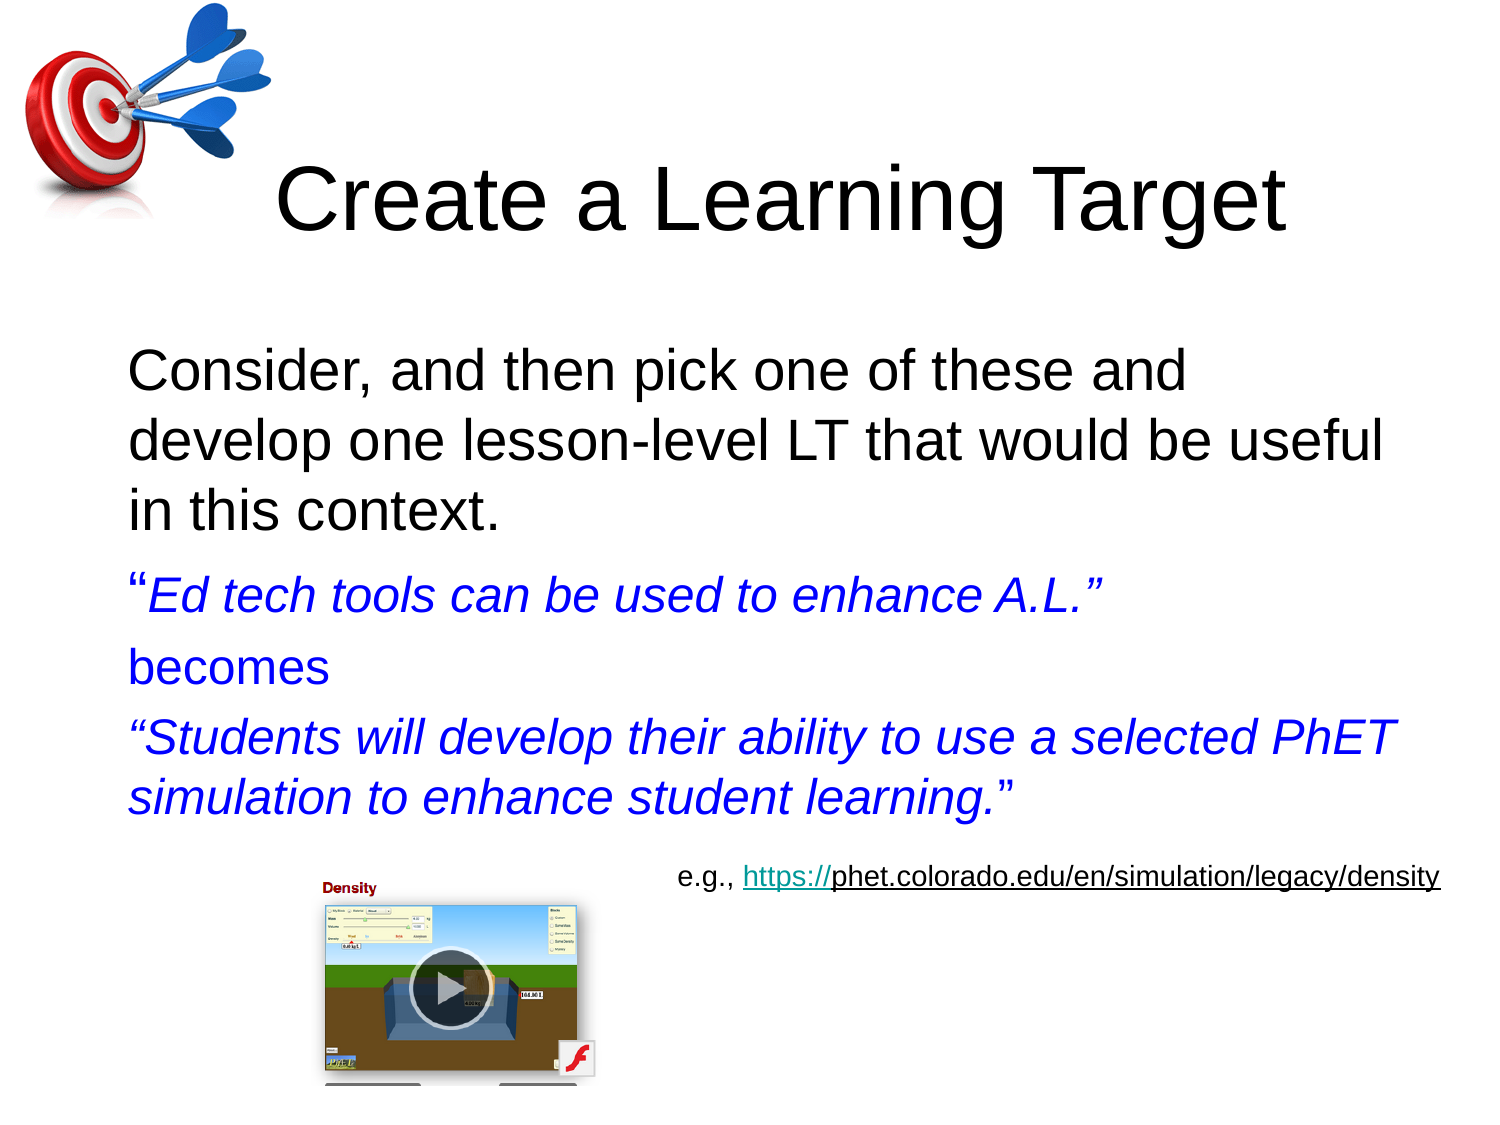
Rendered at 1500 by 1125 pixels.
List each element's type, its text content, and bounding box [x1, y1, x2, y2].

list Consider, and then pick one of these and develop one lesson-level LT that would be useful in this context. “Ed tech tools can be used to enhance A.L.” becomes “Students will develop their ability to use a selected PhET simulation to enhance student learning.” [112, 324, 1413, 1000]
picture [310, 874, 611, 1086]
text_box e.g., https://phet.colorado.edu/en/simulation/legacy/density [662, 849, 1465, 900]
title Create a Learning Target [212, 99, 1350, 288]
picture [0, 0, 286, 219]
